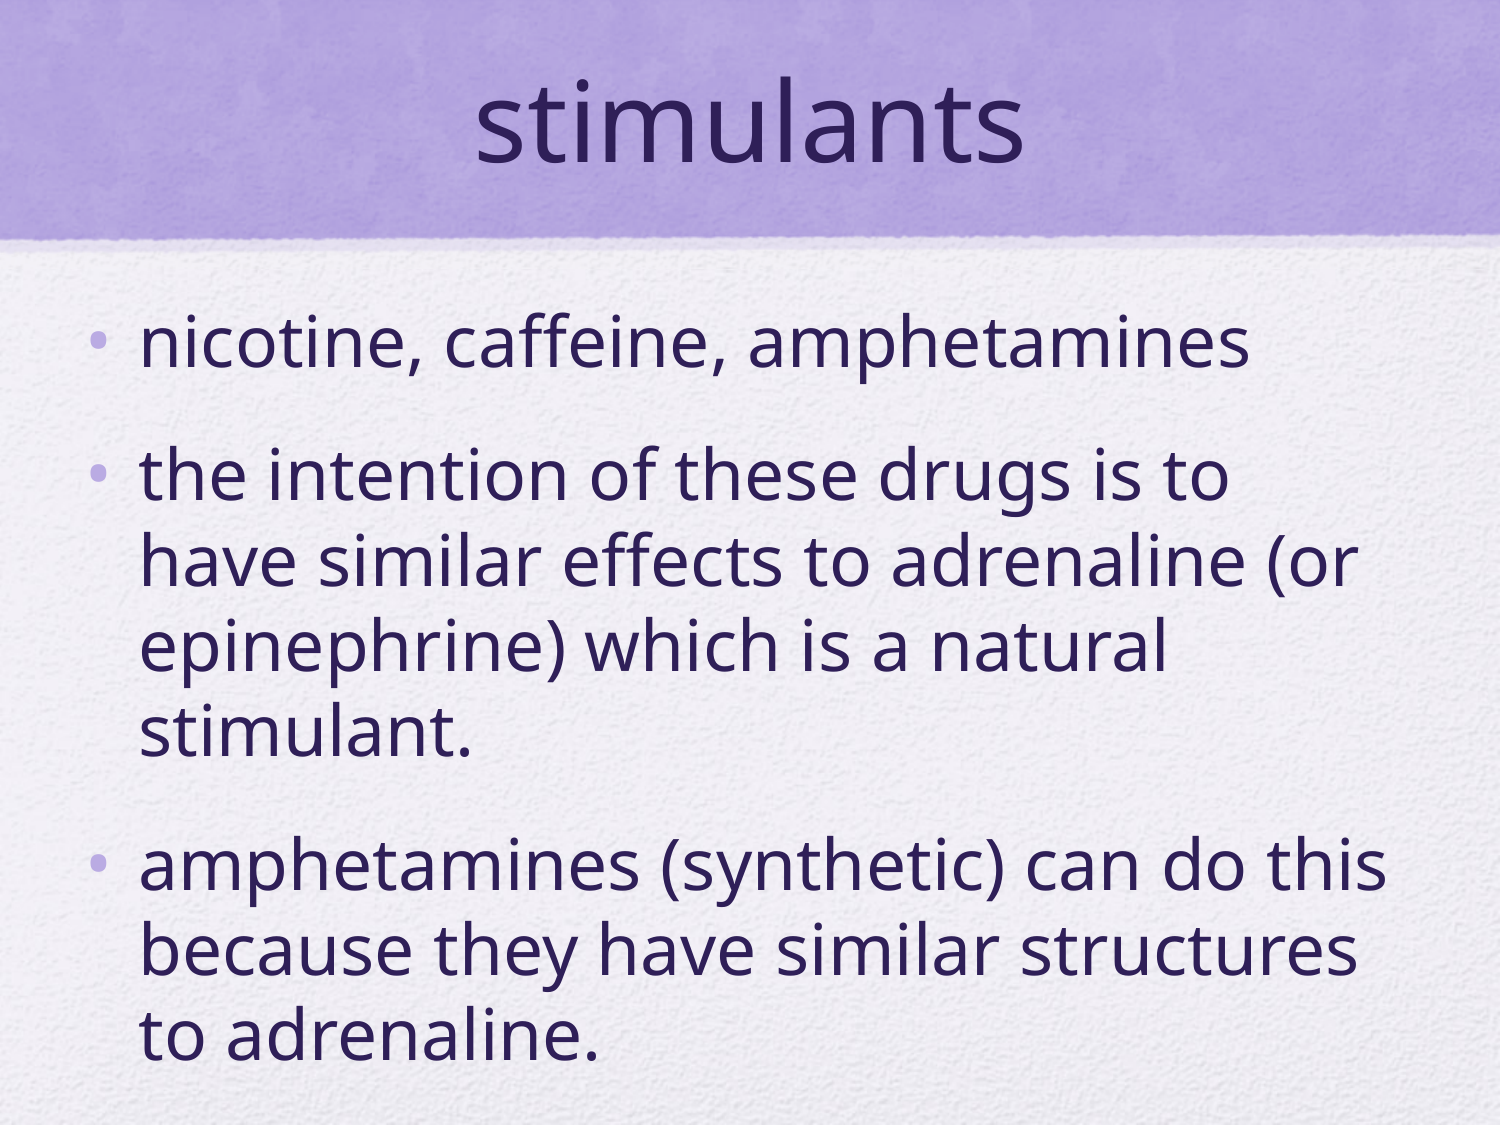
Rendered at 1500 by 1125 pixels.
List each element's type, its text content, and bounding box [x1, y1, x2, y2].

picture [0, 225, 1500, 1125]
list nicotine, caffeine, amphetamines the intention of these drugs is to have similar effects to adrenaline (or epinephrine) which is a natural stimulant. amphetamines (synthetic) can do this because they have similar structures to adrenaline. [70, 288, 1420, 1090]
title stimulants [129, 6, 1372, 239]
